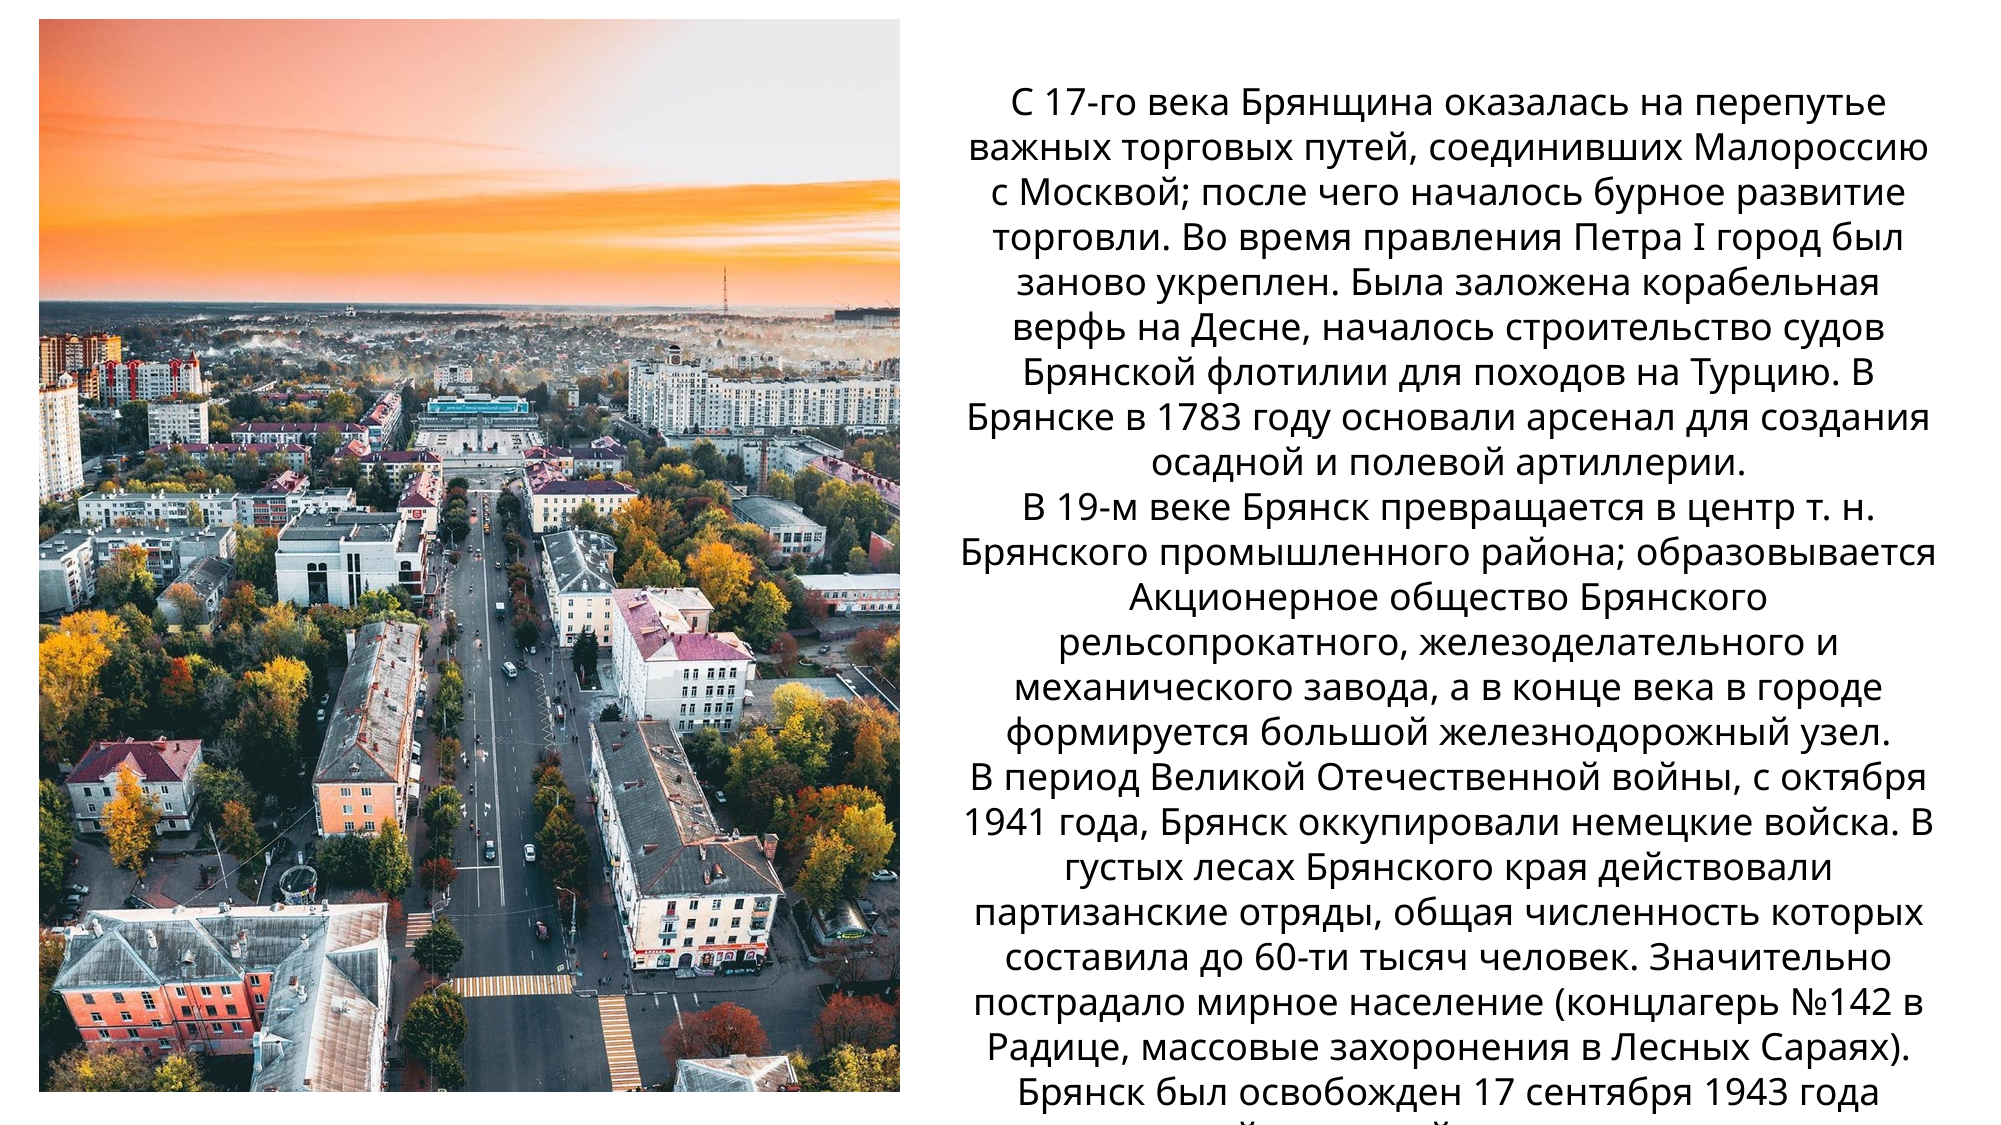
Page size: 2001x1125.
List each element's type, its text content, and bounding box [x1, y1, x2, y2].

picture [39, 19, 901, 1092]
text_box С 17-го века Брянщина оказалась на перепутье важных торговых путей, соединивших Малороссию с Москвой; после чего началось бурное развитие торговли. Во время правления Петра I город был заново укреплен. Была заложена корабельная верфь на Десне, началось строительство судов Брянской флотилии для походов на Турцию. В Брянске в 1783 году основали арсенал для создания осадной и полевой артиллерии. В 19-м веке Брянск превращается в центр т. н. Брянского промышленного района; образовывается Акционерное общество Брянского рельсопрокатного, железоделательного и механического завода, а в конце века в городе формируется большой железнодорожный узел. В период Великой Отечественной войны, с октября 1941 года, Брянск оккупировали немецкие войска. В густых лесах Брянского края действовали партизанские отряды, общая численность которых составила до 60-ти тысяч человек. Значительно пострадало мирное население (концлагерь №142 в Радице, массовые захоронения в Лесных Сараях). Брянск был освобожден 17 сентября 1943 года советскими войсками, сейчас эту дату отмечают как День города. [939, 70, 1959, 1125]
